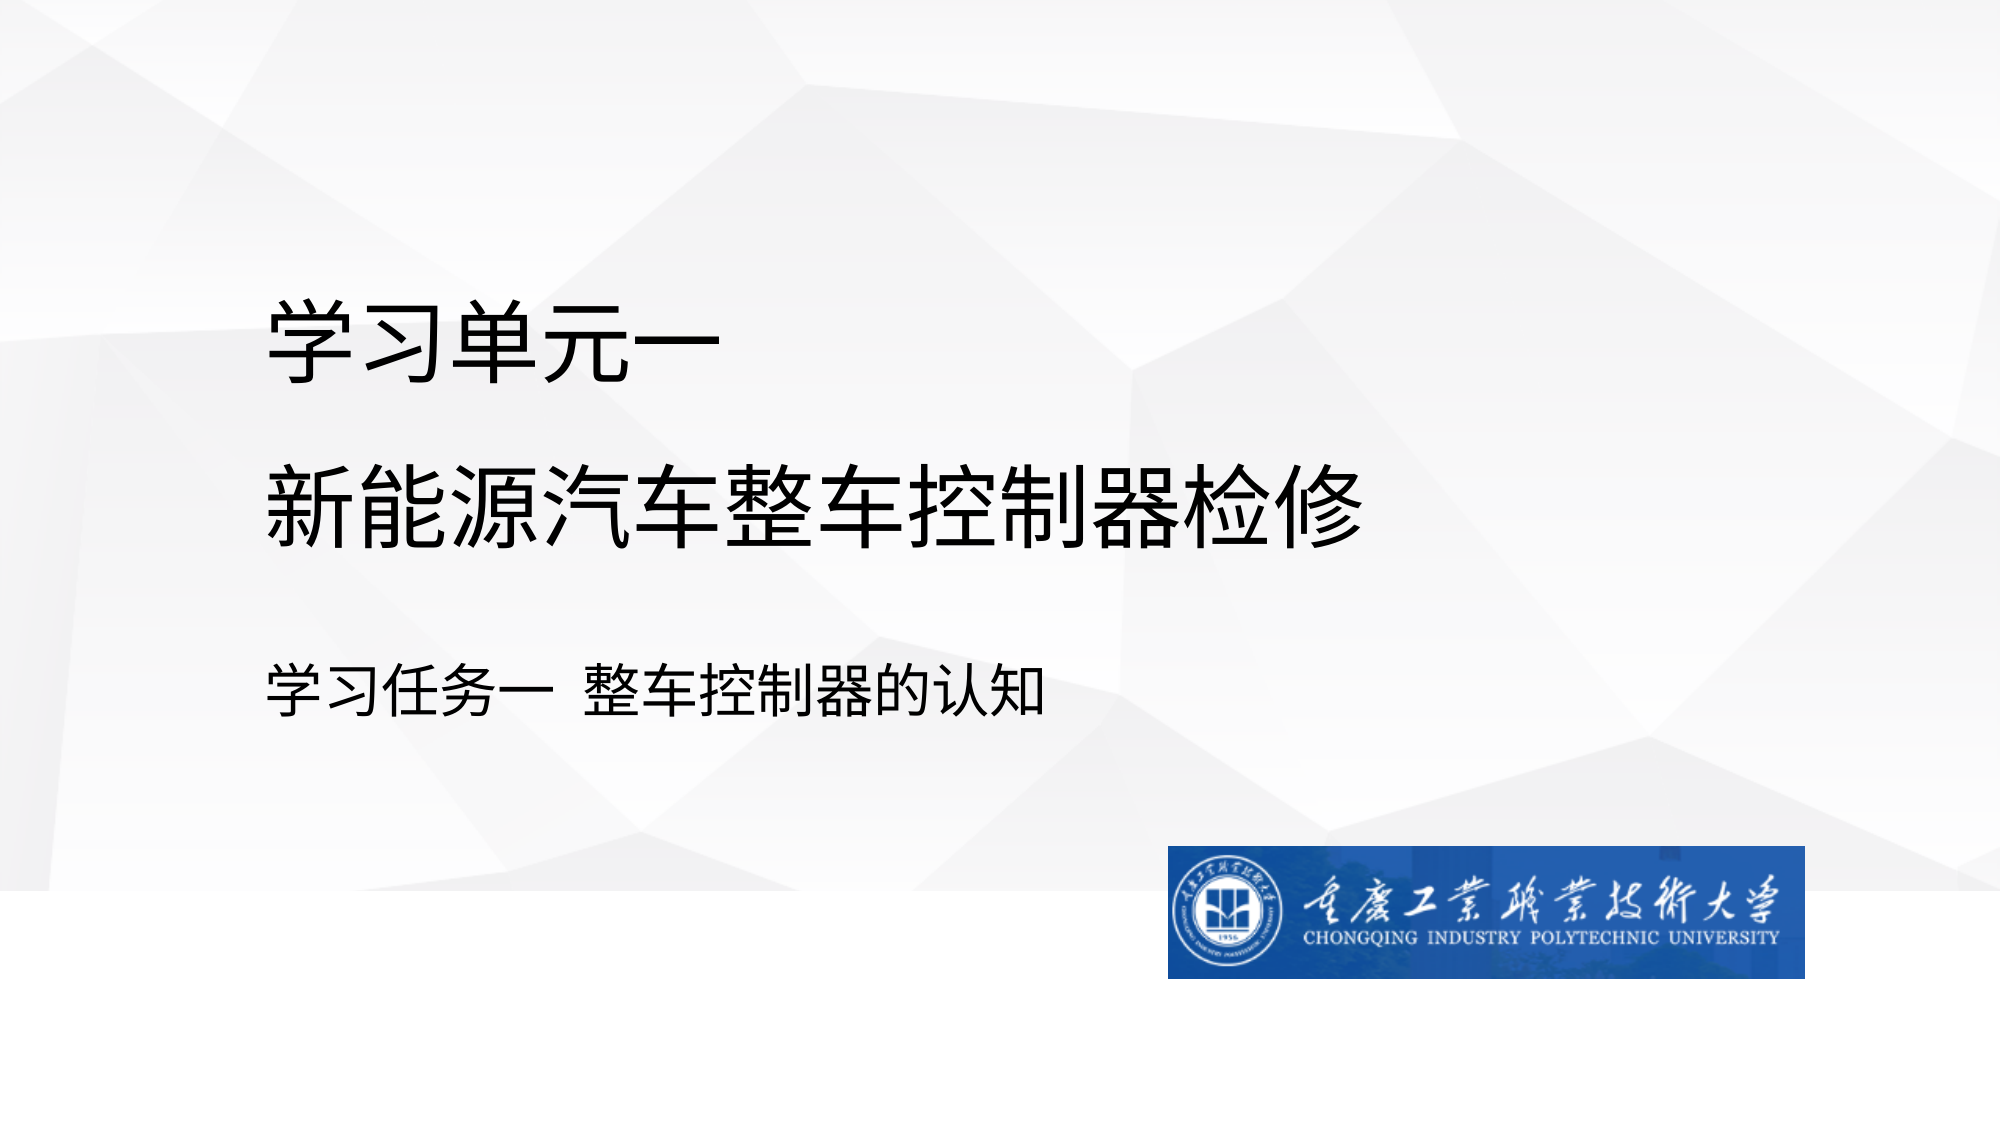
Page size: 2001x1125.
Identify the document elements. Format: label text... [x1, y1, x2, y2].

picture [0, 0, 2000, 979]
text_box 学习任务一 整车控制器的认知 [249, 654, 1750, 926]
text_box 学习单元一 新能源汽车整车控制器检修 [249, 199, 1750, 591]
